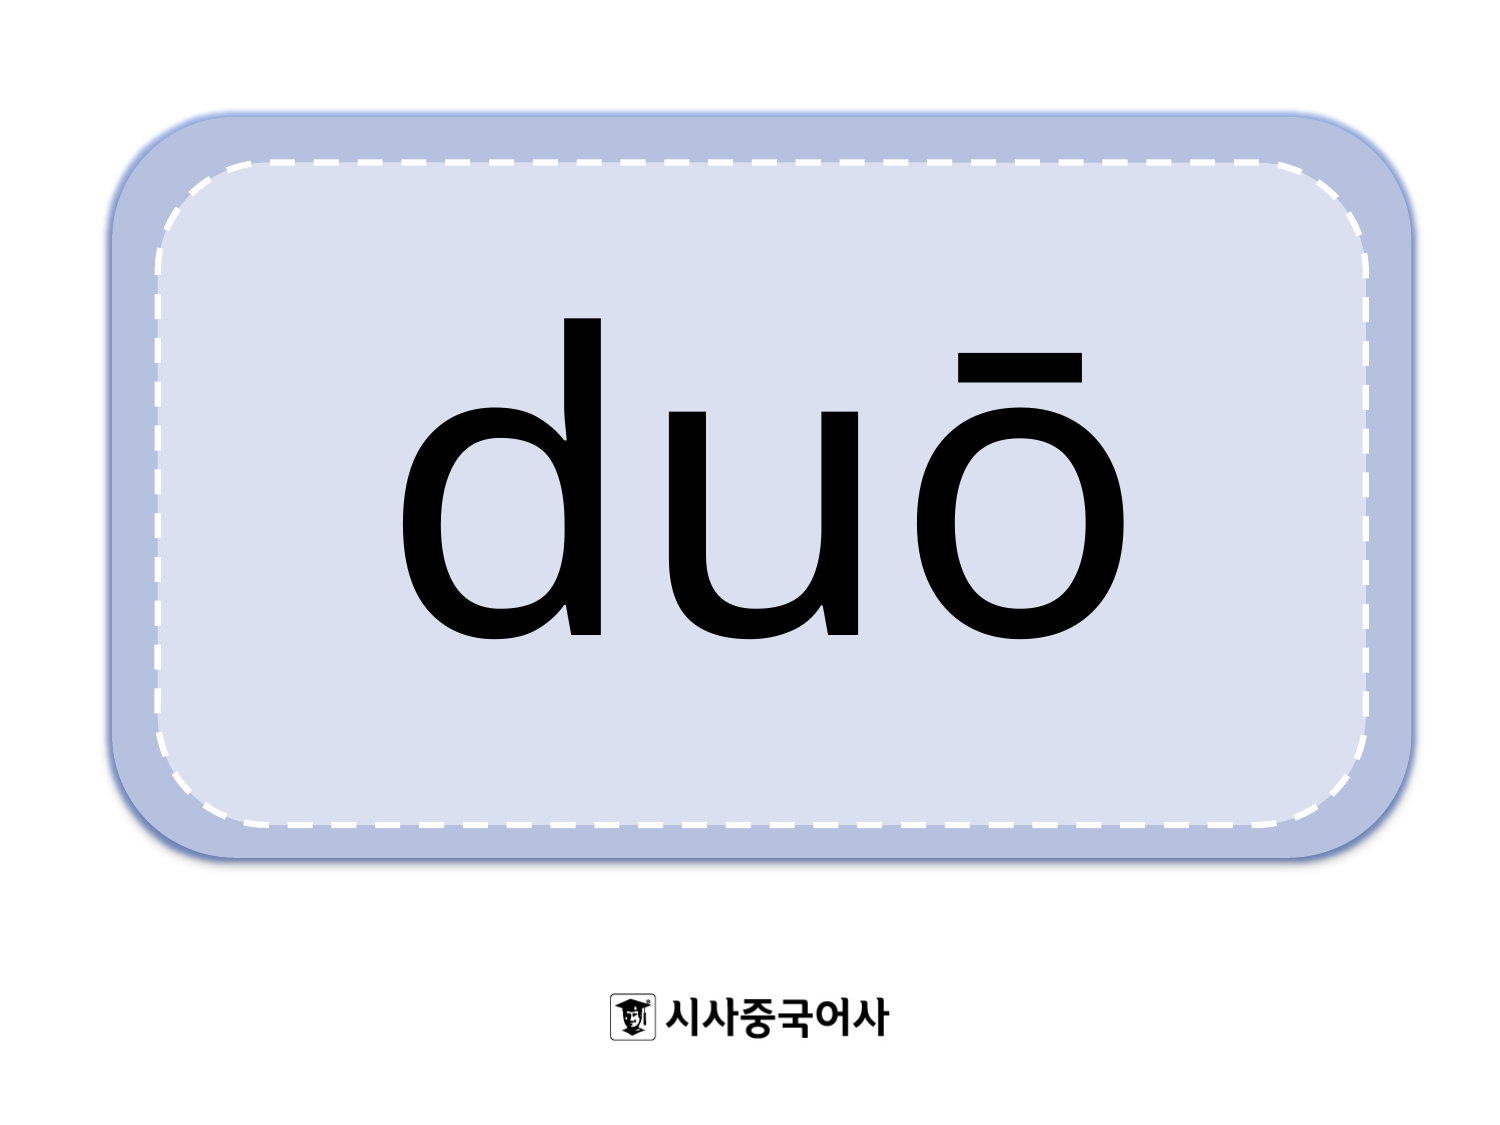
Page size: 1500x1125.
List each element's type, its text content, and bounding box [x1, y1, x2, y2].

picture [602, 987, 898, 1047]
text_box duō [159, 137, 1368, 800]
